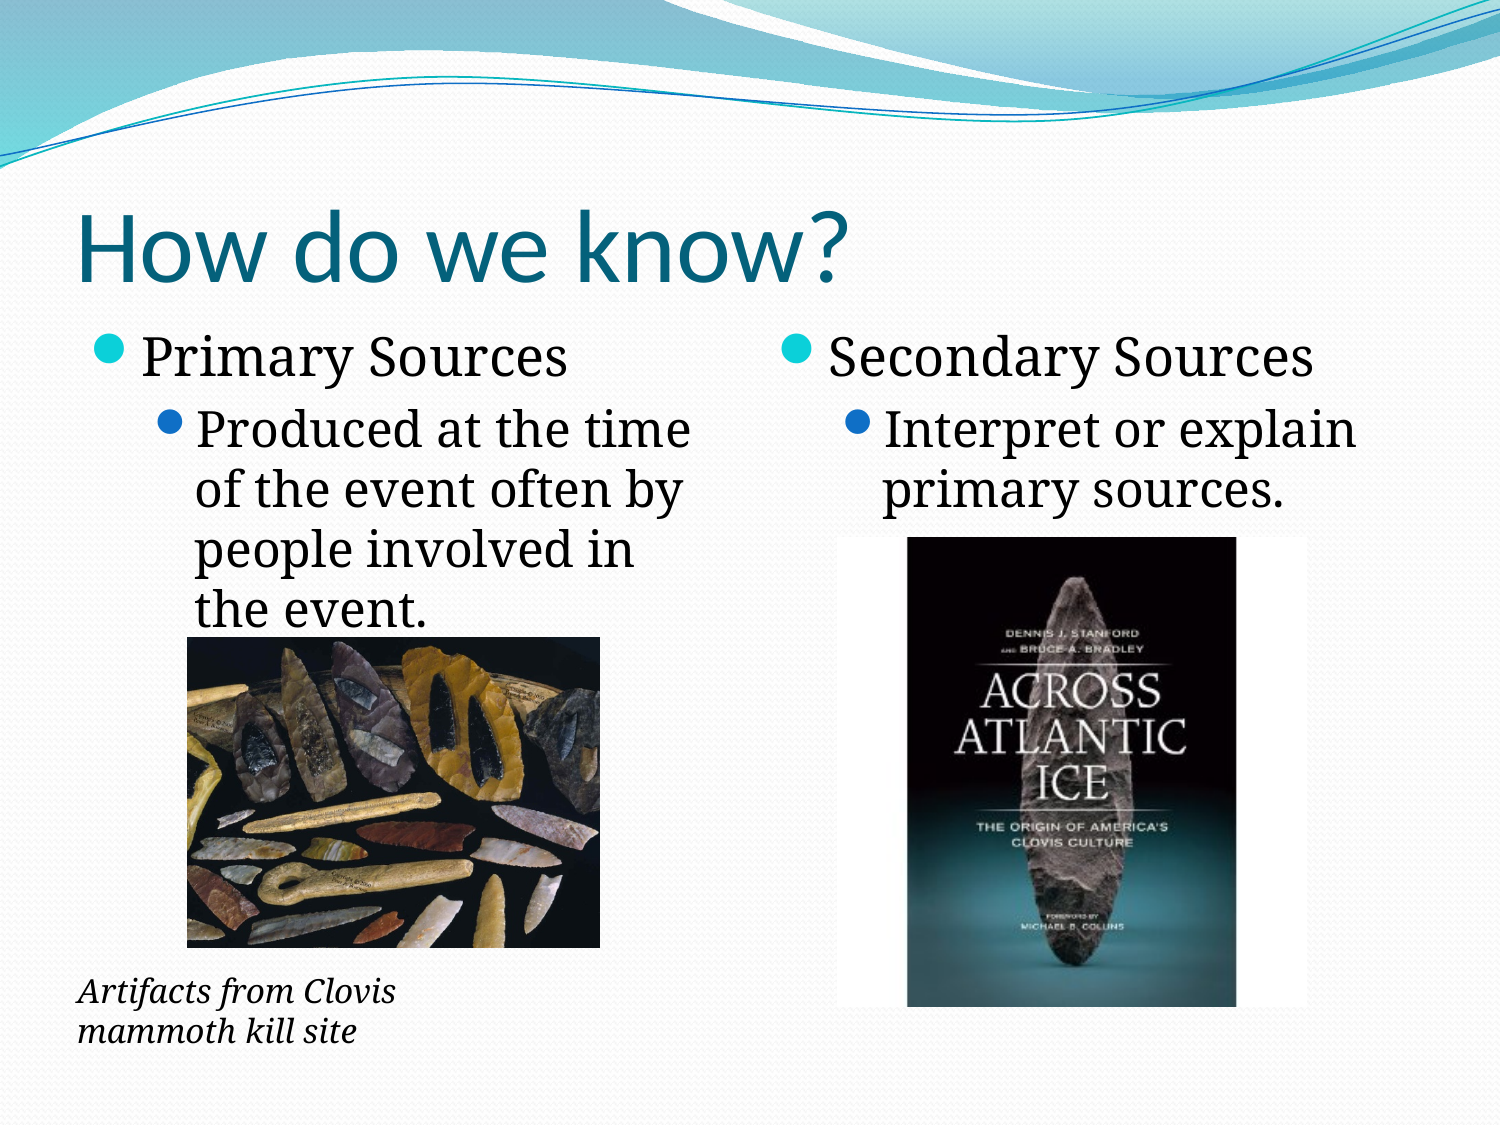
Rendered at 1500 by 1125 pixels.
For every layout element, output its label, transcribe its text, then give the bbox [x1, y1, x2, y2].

list Primary Sources Produced at the time of the event often by people involved in the event. [75, 314, 738, 1043]
text_box Artifacts from Clovis mammoth kill site [62, 962, 500, 1057]
list Secondary Sources Interpret or explain primary sources. [762, 314, 1425, 1043]
picture [187, 637, 601, 948]
title How do we know? [75, 115, 1425, 303]
picture [837, 537, 1307, 1007]
